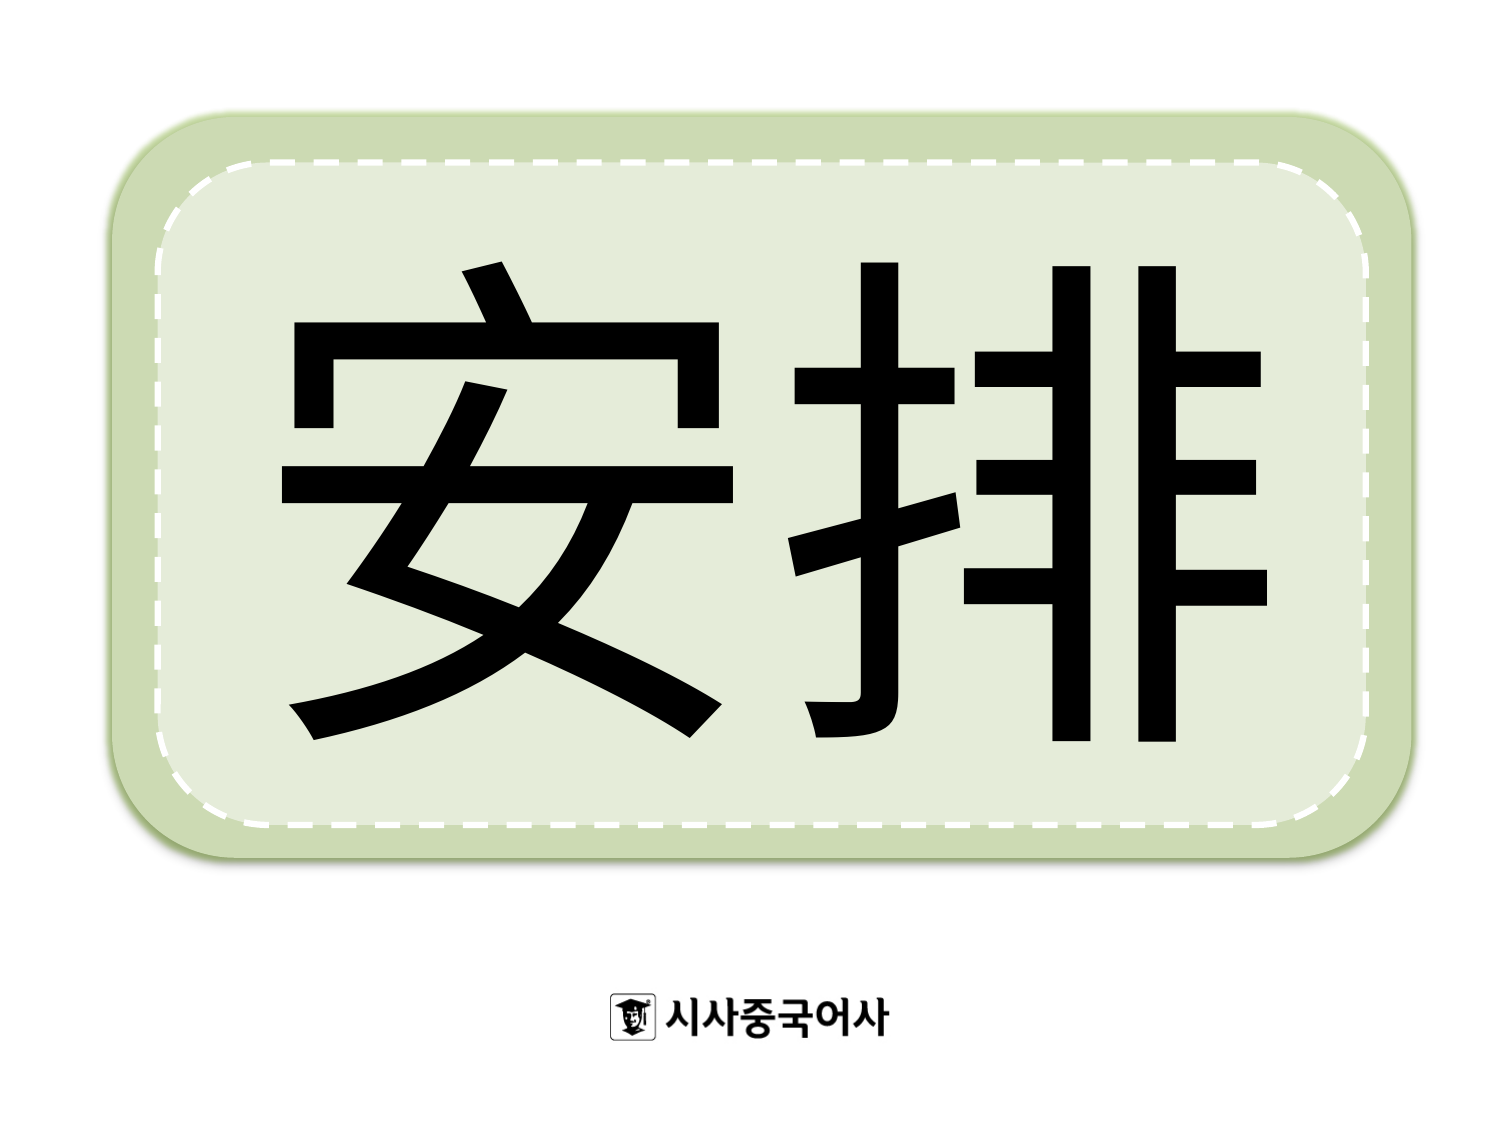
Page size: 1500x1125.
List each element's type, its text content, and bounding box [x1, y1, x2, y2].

picture [602, 987, 898, 1047]
text_box 安排 [162, 160, 1371, 824]
